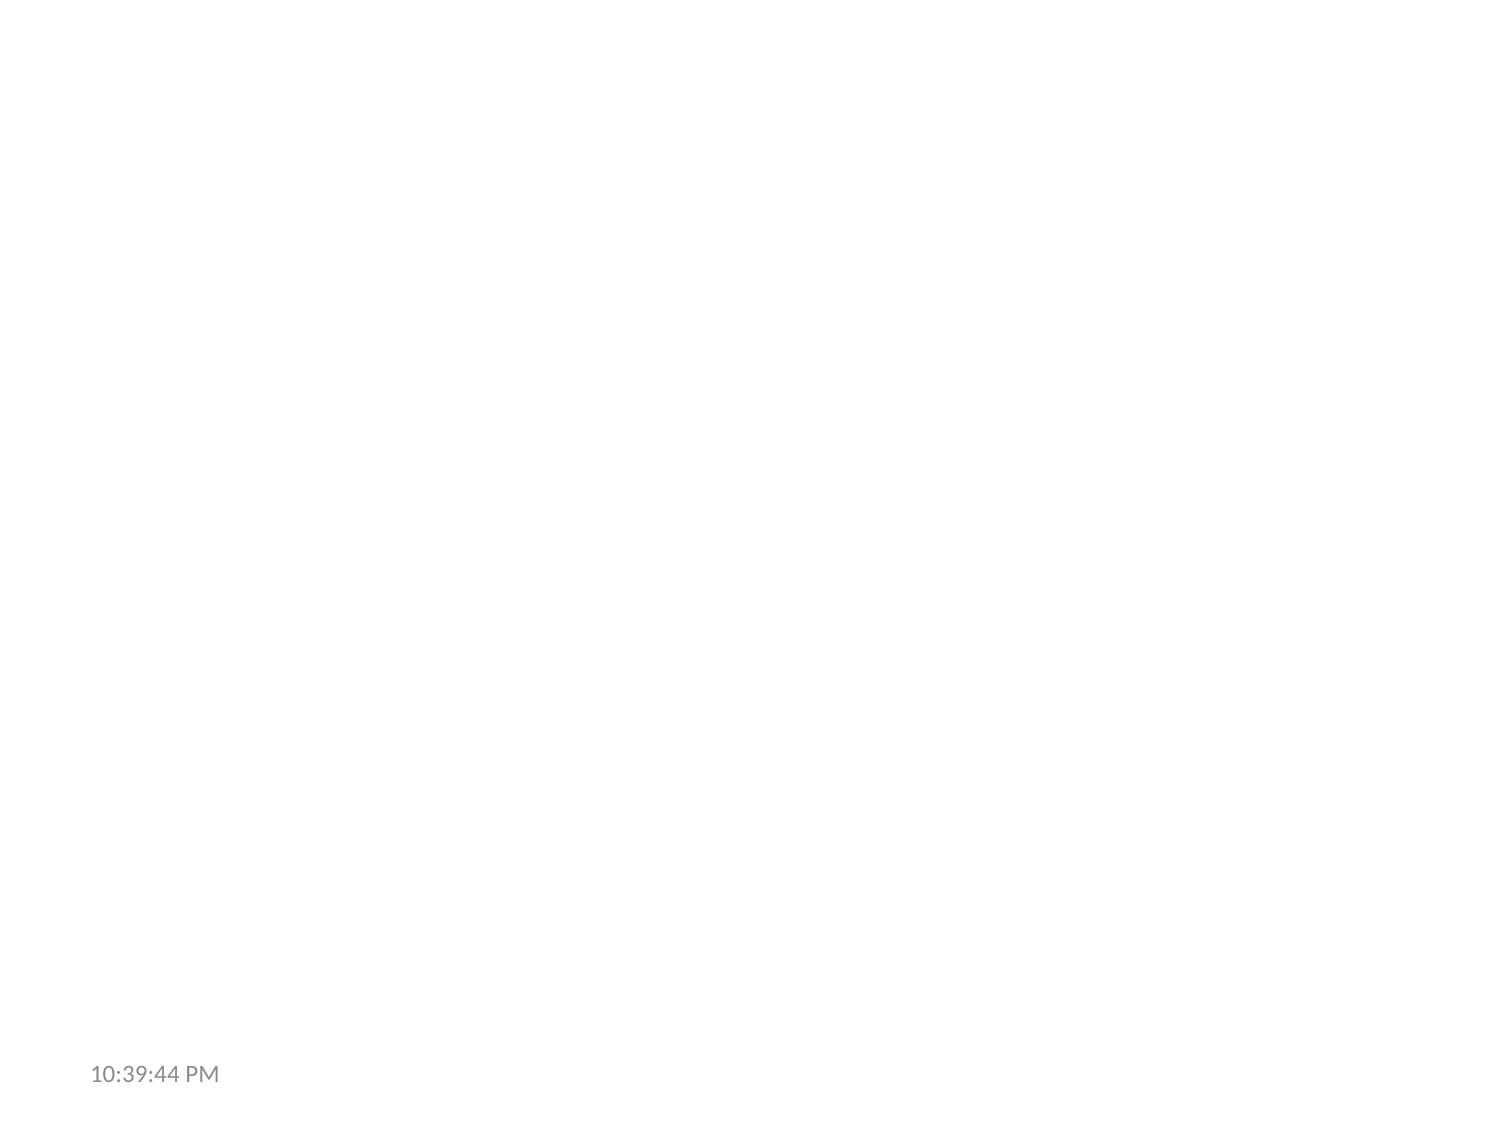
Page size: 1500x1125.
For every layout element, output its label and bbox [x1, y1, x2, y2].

slide_number [75, 1042, 425, 1103]
